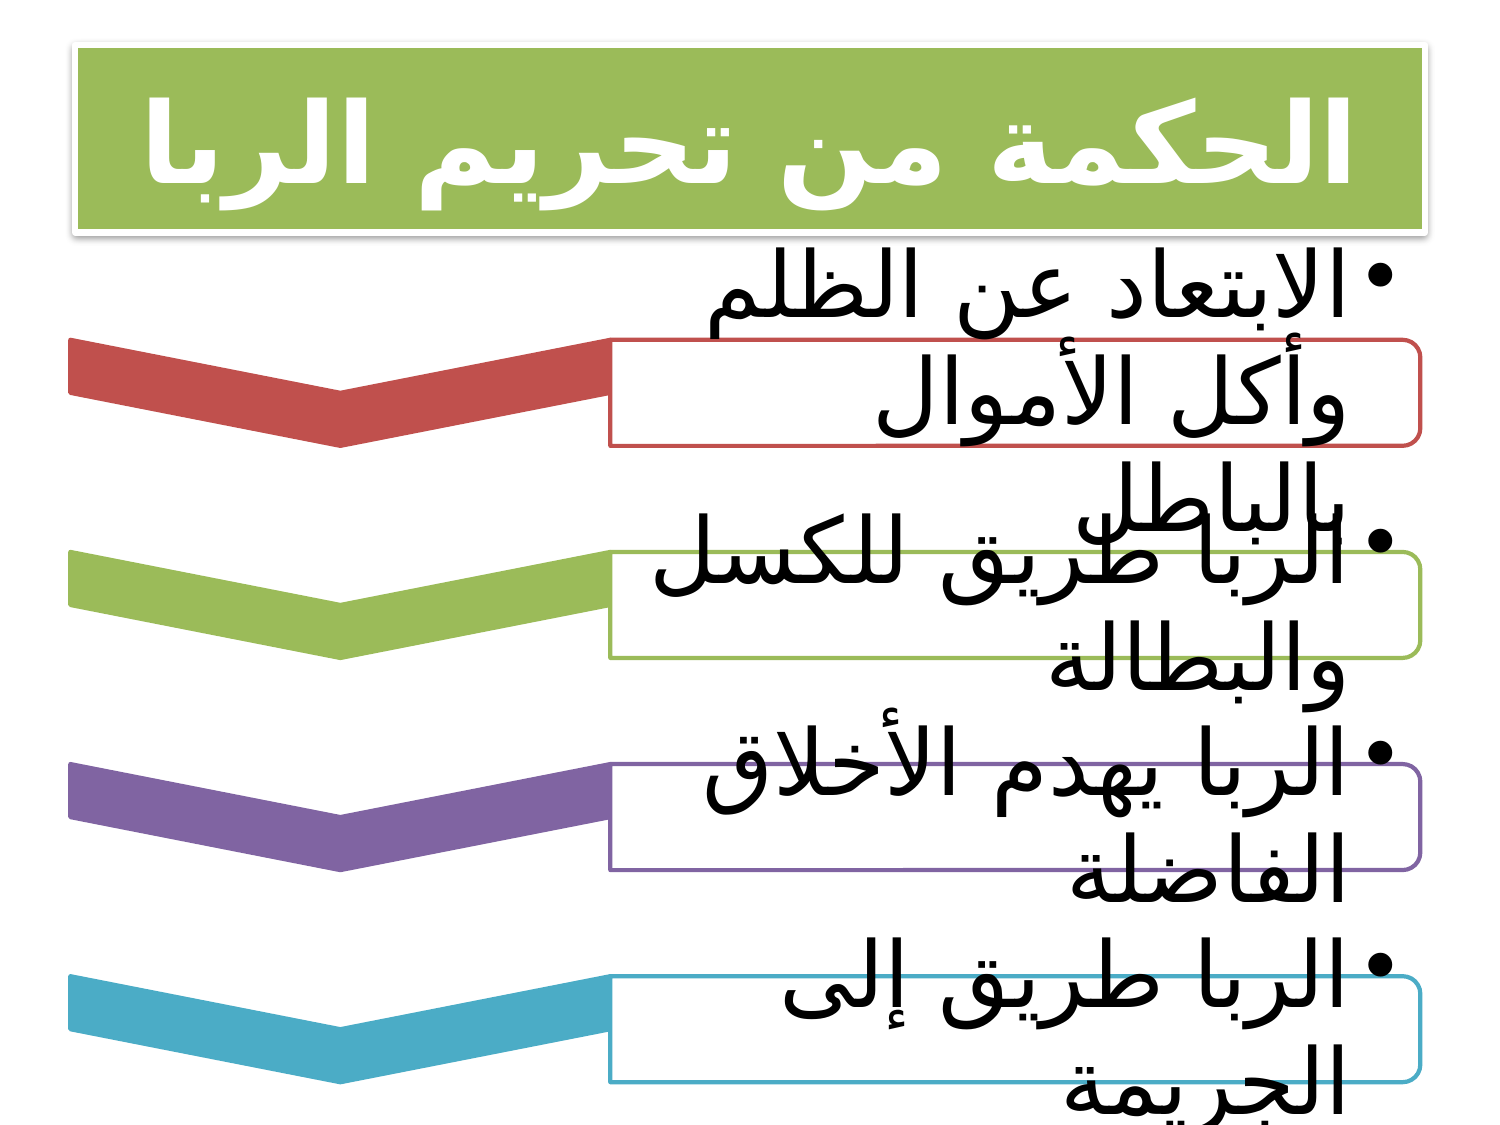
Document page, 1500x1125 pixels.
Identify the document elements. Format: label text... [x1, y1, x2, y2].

title الحكمة من تحريم الربا [72, 42, 1428, 236]
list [70, 339, 1421, 1083]
